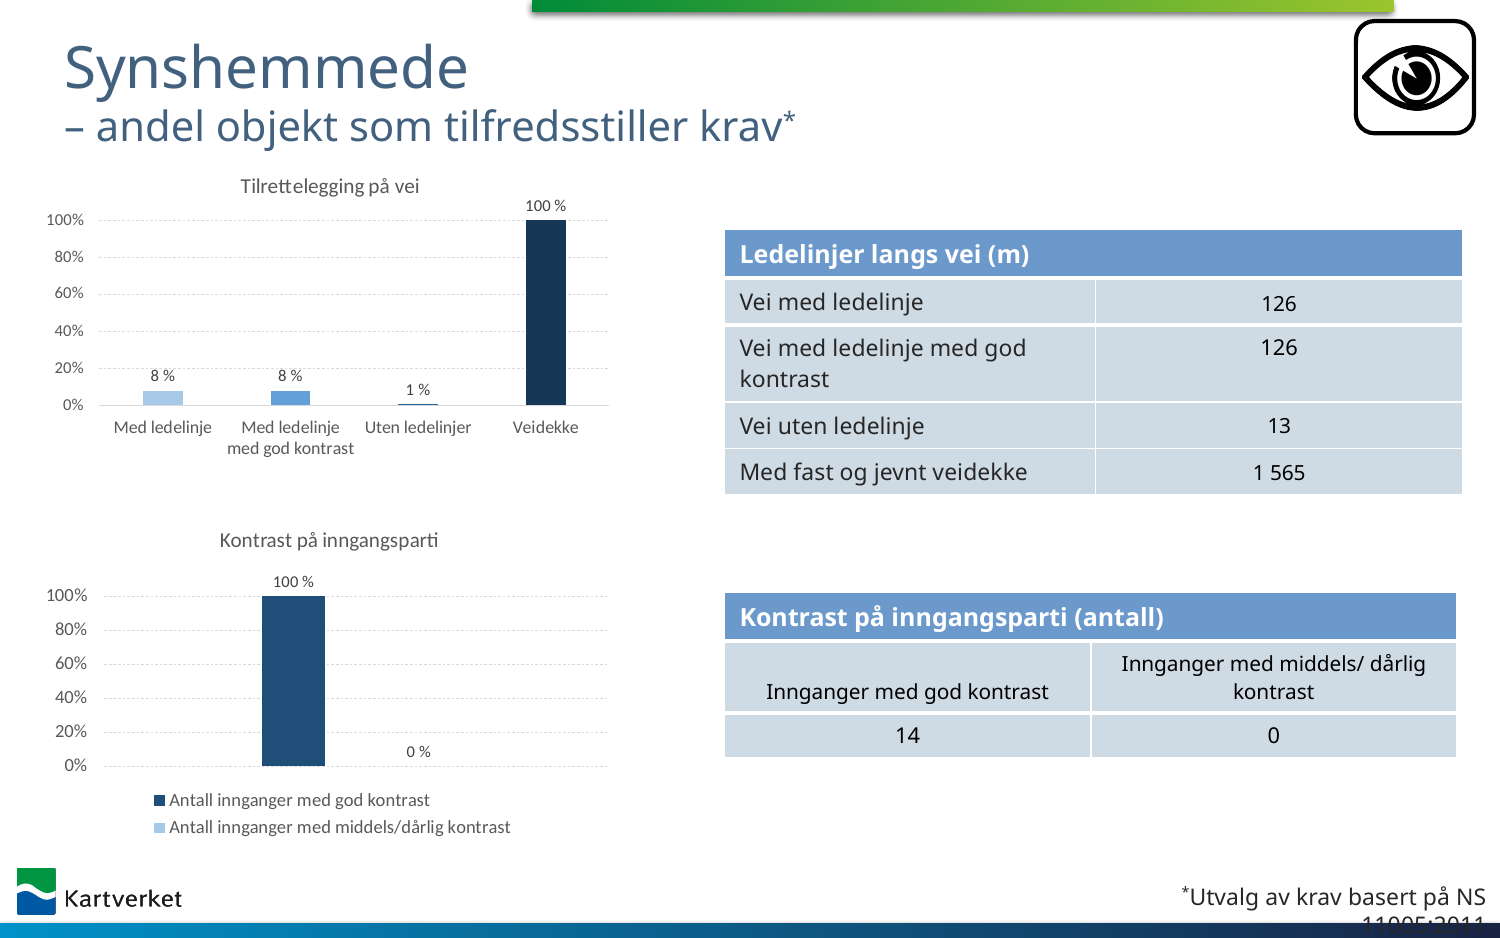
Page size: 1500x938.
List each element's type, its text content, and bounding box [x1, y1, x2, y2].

table_cell Med fast og jevnt veidekke [725, 449, 1095, 494]
picture [41, 520, 618, 846]
table_cell 1 565 [1096, 449, 1462, 494]
table_cell Innganger med god kontrast [725, 643, 1090, 711]
text_box Synshemmede – andel objekt som tilfredsstiller krav* [49, 24, 1431, 158]
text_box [1355, 20, 1475, 134]
table_cell 13 [1096, 403, 1462, 448]
table_cell Vei med ledelinje [725, 280, 1095, 323]
table_cell Vei med ledelinje med god kontrast [725, 327, 1095, 401]
picture [41, 166, 619, 492]
table_cell Innganger med middels/ dårlig kontrast [1092, 643, 1456, 711]
table_header Kontrast på inngangsparti (antall) [725, 593, 1456, 639]
table_cell 126 [1096, 280, 1462, 323]
table_header Ledelinjer langs vei (m) [725, 230, 1462, 276]
text_box *Utvalg av krav basert på NS 11005:2011 [1068, 873, 1500, 938]
table_cell 14 [725, 715, 1090, 757]
table_cell 0 [1092, 715, 1456, 757]
table_cell 126 [1096, 327, 1462, 401]
table_cell Vei uten ledelinje [725, 403, 1095, 448]
